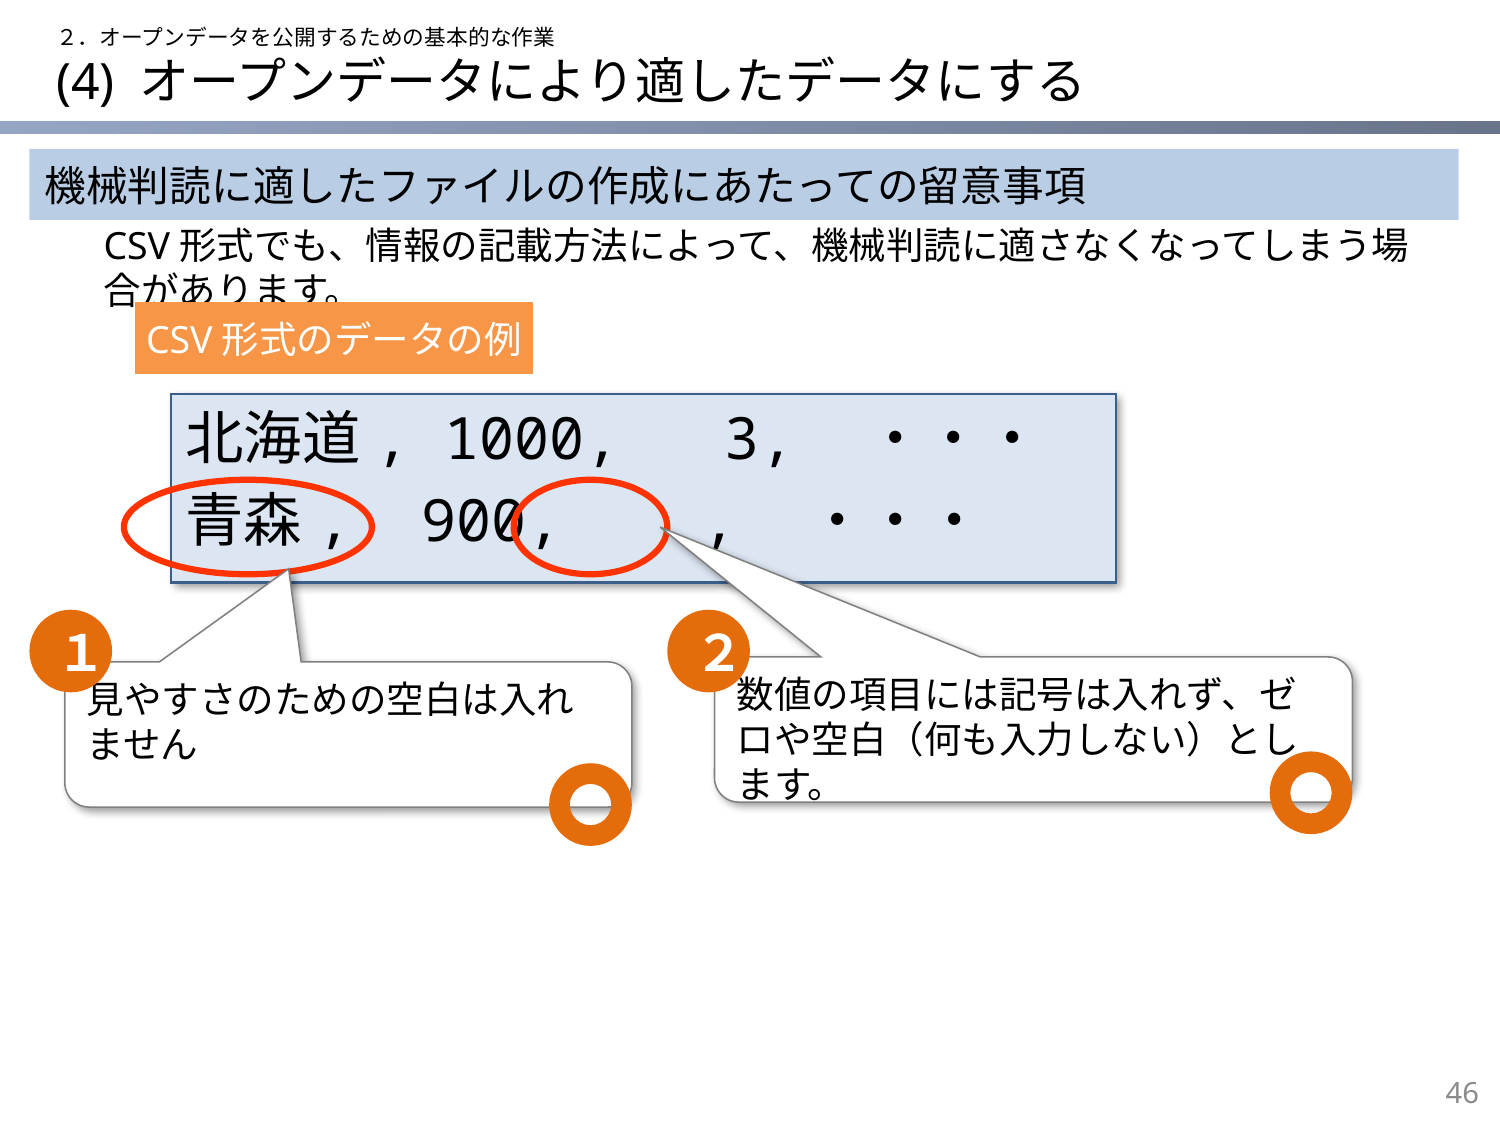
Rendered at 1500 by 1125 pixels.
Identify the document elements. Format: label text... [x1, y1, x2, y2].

text_box ２ [666, 608, 751, 694]
text_box [512, 478, 669, 576]
text_box CSV形式でも、情報の記載方法によって、機械判読に適さなくなってしまう場合があります。 [87, 231, 1460, 304]
text_box [1268, 750, 1354, 836]
text_box CSV形式のデータの例 [135, 302, 533, 374]
text_box １ [28, 608, 114, 694]
text_box 機械判読に適したファイルの作成にあたっての留意事項 [28, 148, 1460, 221]
title (4) オープンデータにより適したデータにする [41, 58, 1459, 119]
text_box 北海道, 1000, 3, ・・・ 青森, 900, , ・・・ [170, 393, 1117, 584]
text_box ２．オープンデータを公開するための基本的な作業 [41, 19, 1471, 58]
text_box 数値の項目には記号は入れず、ゼロや空白（何も入力しない）とします。 [659, 526, 1354, 804]
slide_number 45 [1411, 1070, 1495, 1118]
text_box 見やすさのための空白は入れません [63, 566, 633, 809]
text_box [548, 762, 633, 847]
text_box [122, 478, 373, 576]
